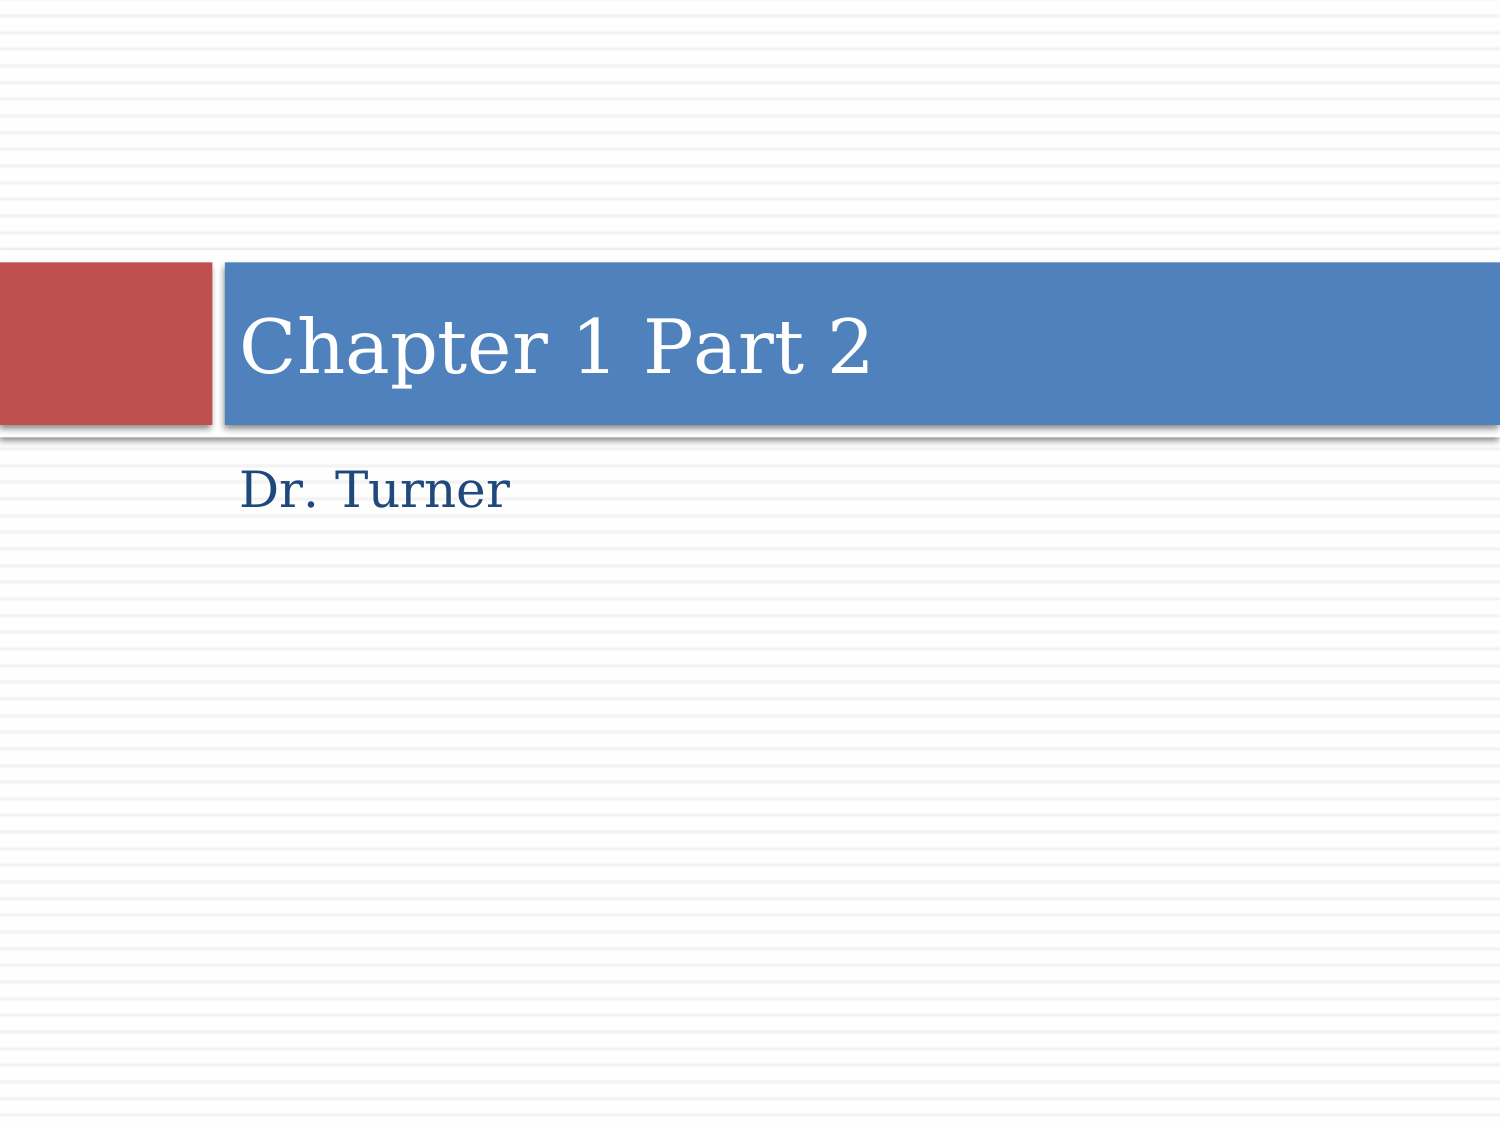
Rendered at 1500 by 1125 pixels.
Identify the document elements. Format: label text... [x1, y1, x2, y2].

list Dr. Turner [225, 450, 1394, 725]
title Chapter 1 Part 2 [225, 262, 1475, 425]
